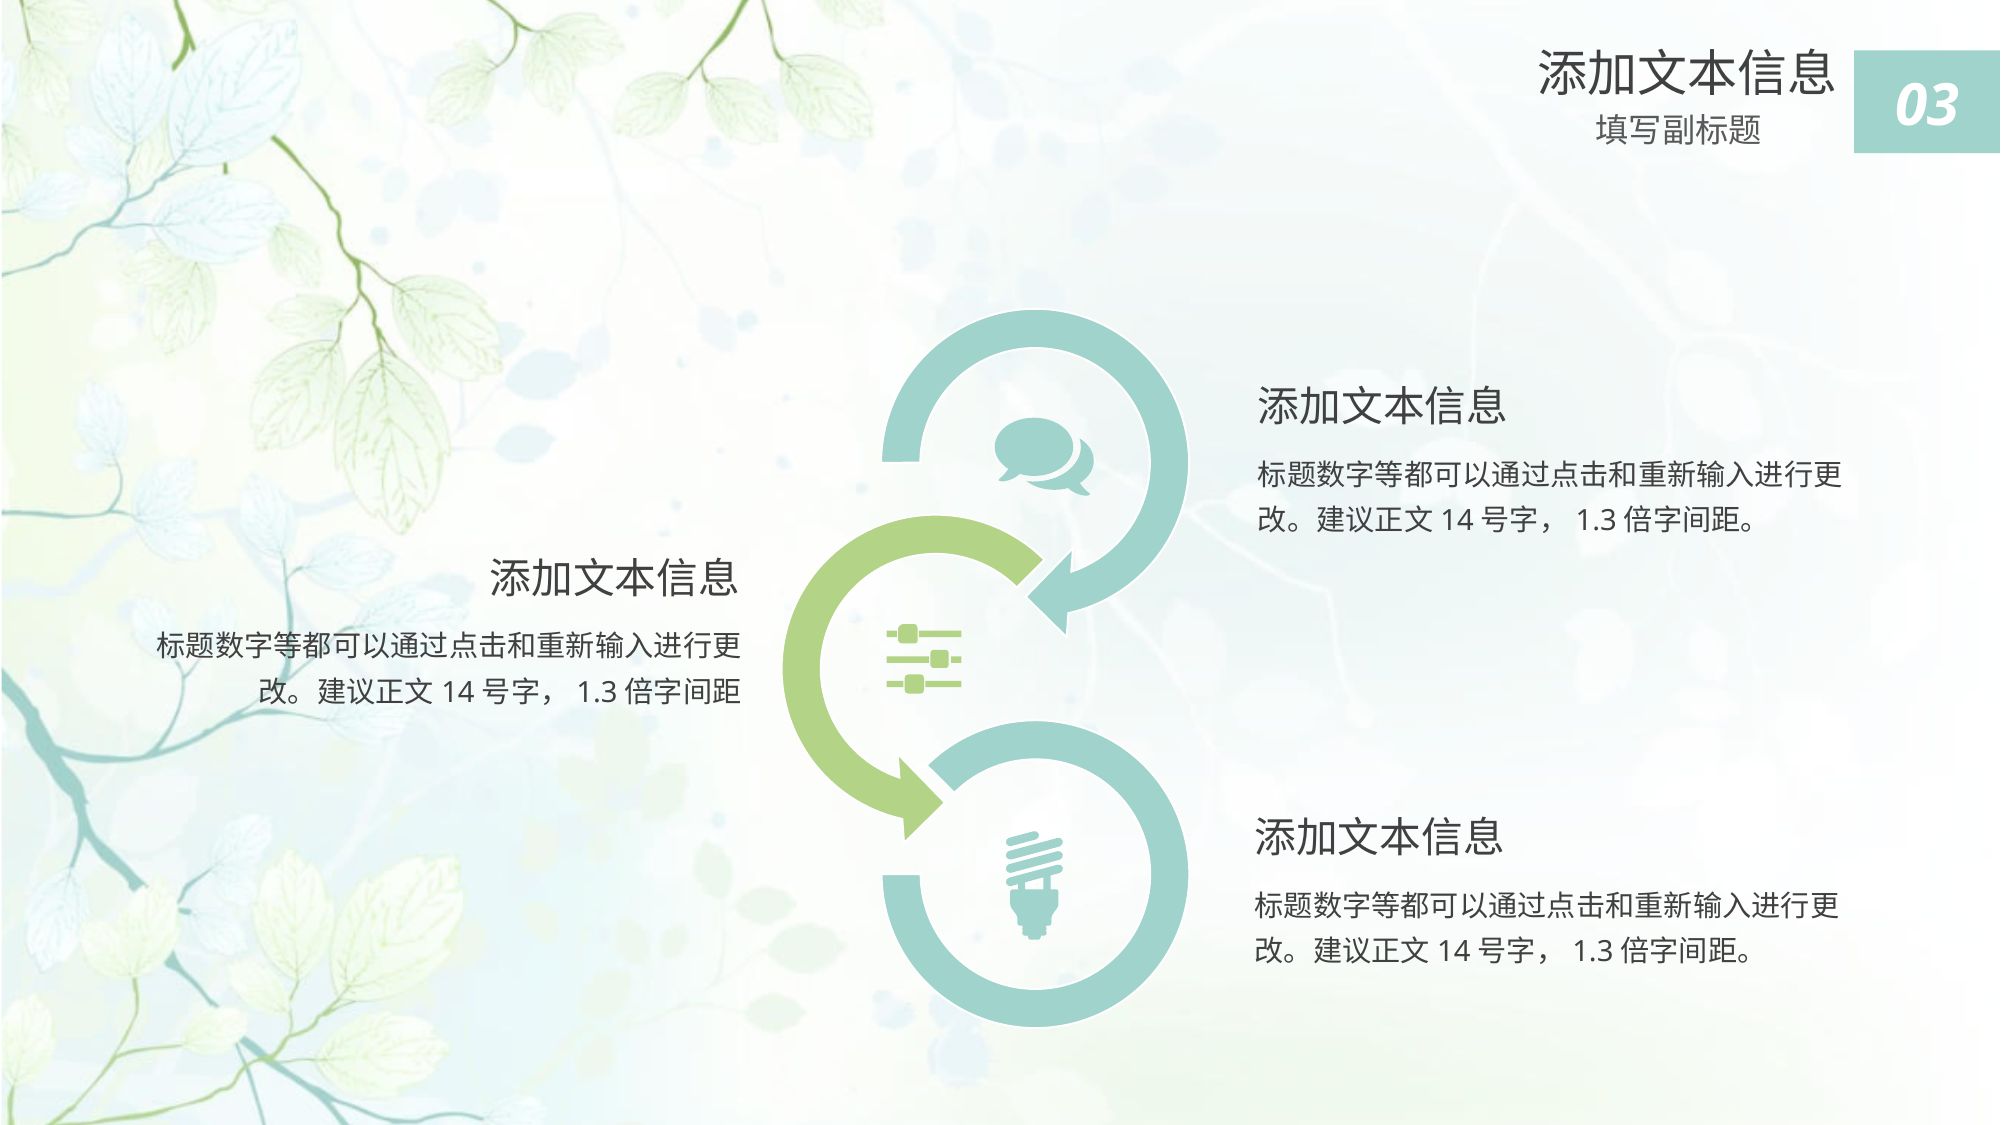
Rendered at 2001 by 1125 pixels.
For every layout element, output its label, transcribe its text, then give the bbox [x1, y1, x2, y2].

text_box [994, 417, 1094, 496]
text_box 标题数字等都可以通过点击和重新输入进行更改。建议正文14号字，1.3倍字间距。 [1563, 869, 1873, 975]
text_box 添加文本信息 [1563, 34, 1853, 110]
text_box 标题数字等都可以通过点击和重新输入进行更改。建议正文14号字，1.3倍字间距 [123, 609, 437, 716]
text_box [1005, 830, 1064, 940]
picture [1, 0, 1999, 1125]
text_box 03 [1853, 49, 2000, 154]
text_box 标题数字等都可以通过点击和重新输入进行更改。建议正文14号字，1.3倍字间距。 [1563, 438, 1876, 544]
text_box 填写副标题 [1581, 101, 1843, 157]
